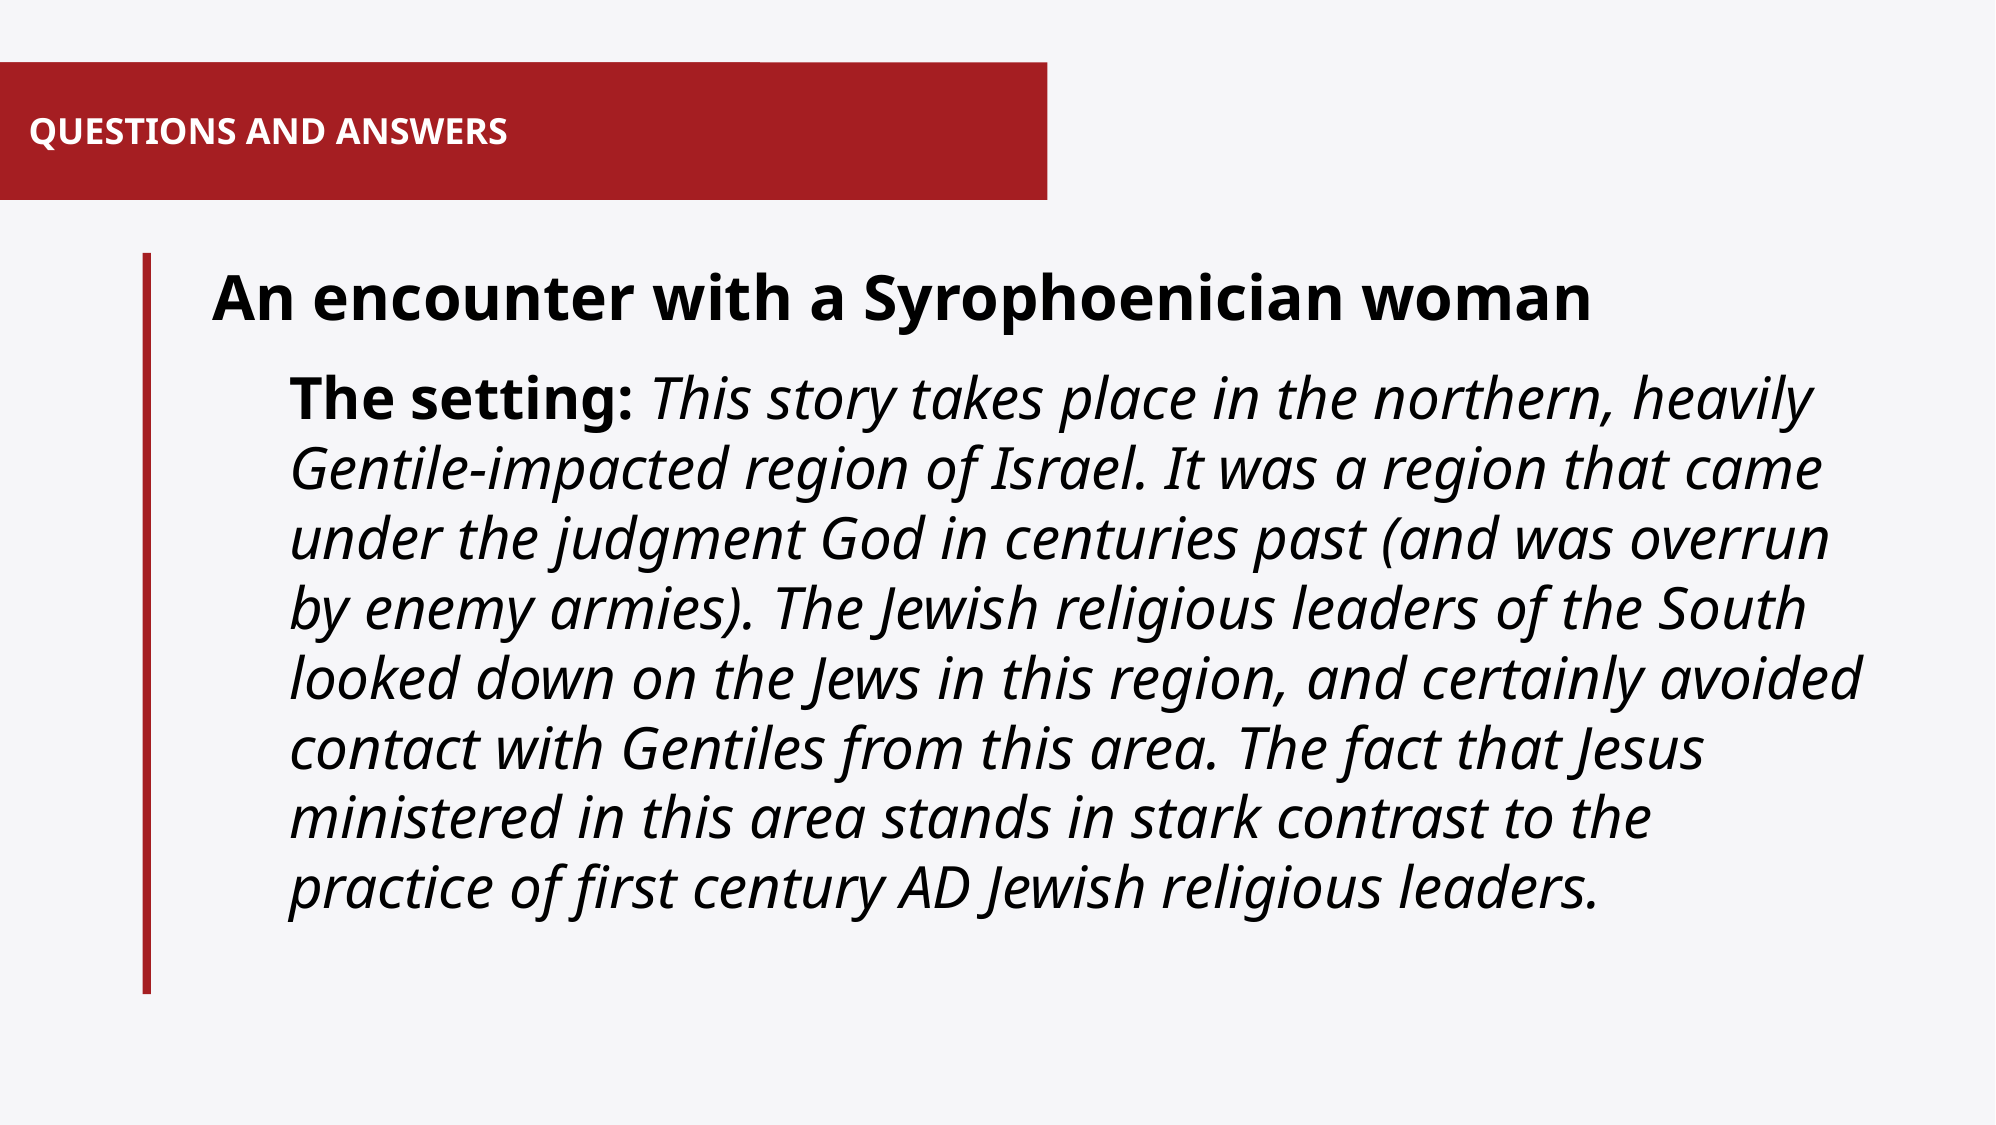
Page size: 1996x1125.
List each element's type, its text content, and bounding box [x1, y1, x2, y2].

subtitle An encounter with a Syrophoenician woman The setting: This story takes place in the northern, heavily Gentile-impacted region of Israel. It was a region that came under the judgment God in centuries past (and was overrun by enemy armies). The Jewish religious leaders of the South looked down on the Jews in this region, and certainly avoided contact with Gentiles from this area. The fact that Jesus ministered in this area stands in stark contrast to the practice of first century AD Jewish religious leaders. [197, 249, 1885, 1063]
title QUESTIONS AND ANSWERS [0, 62, 1048, 200]
